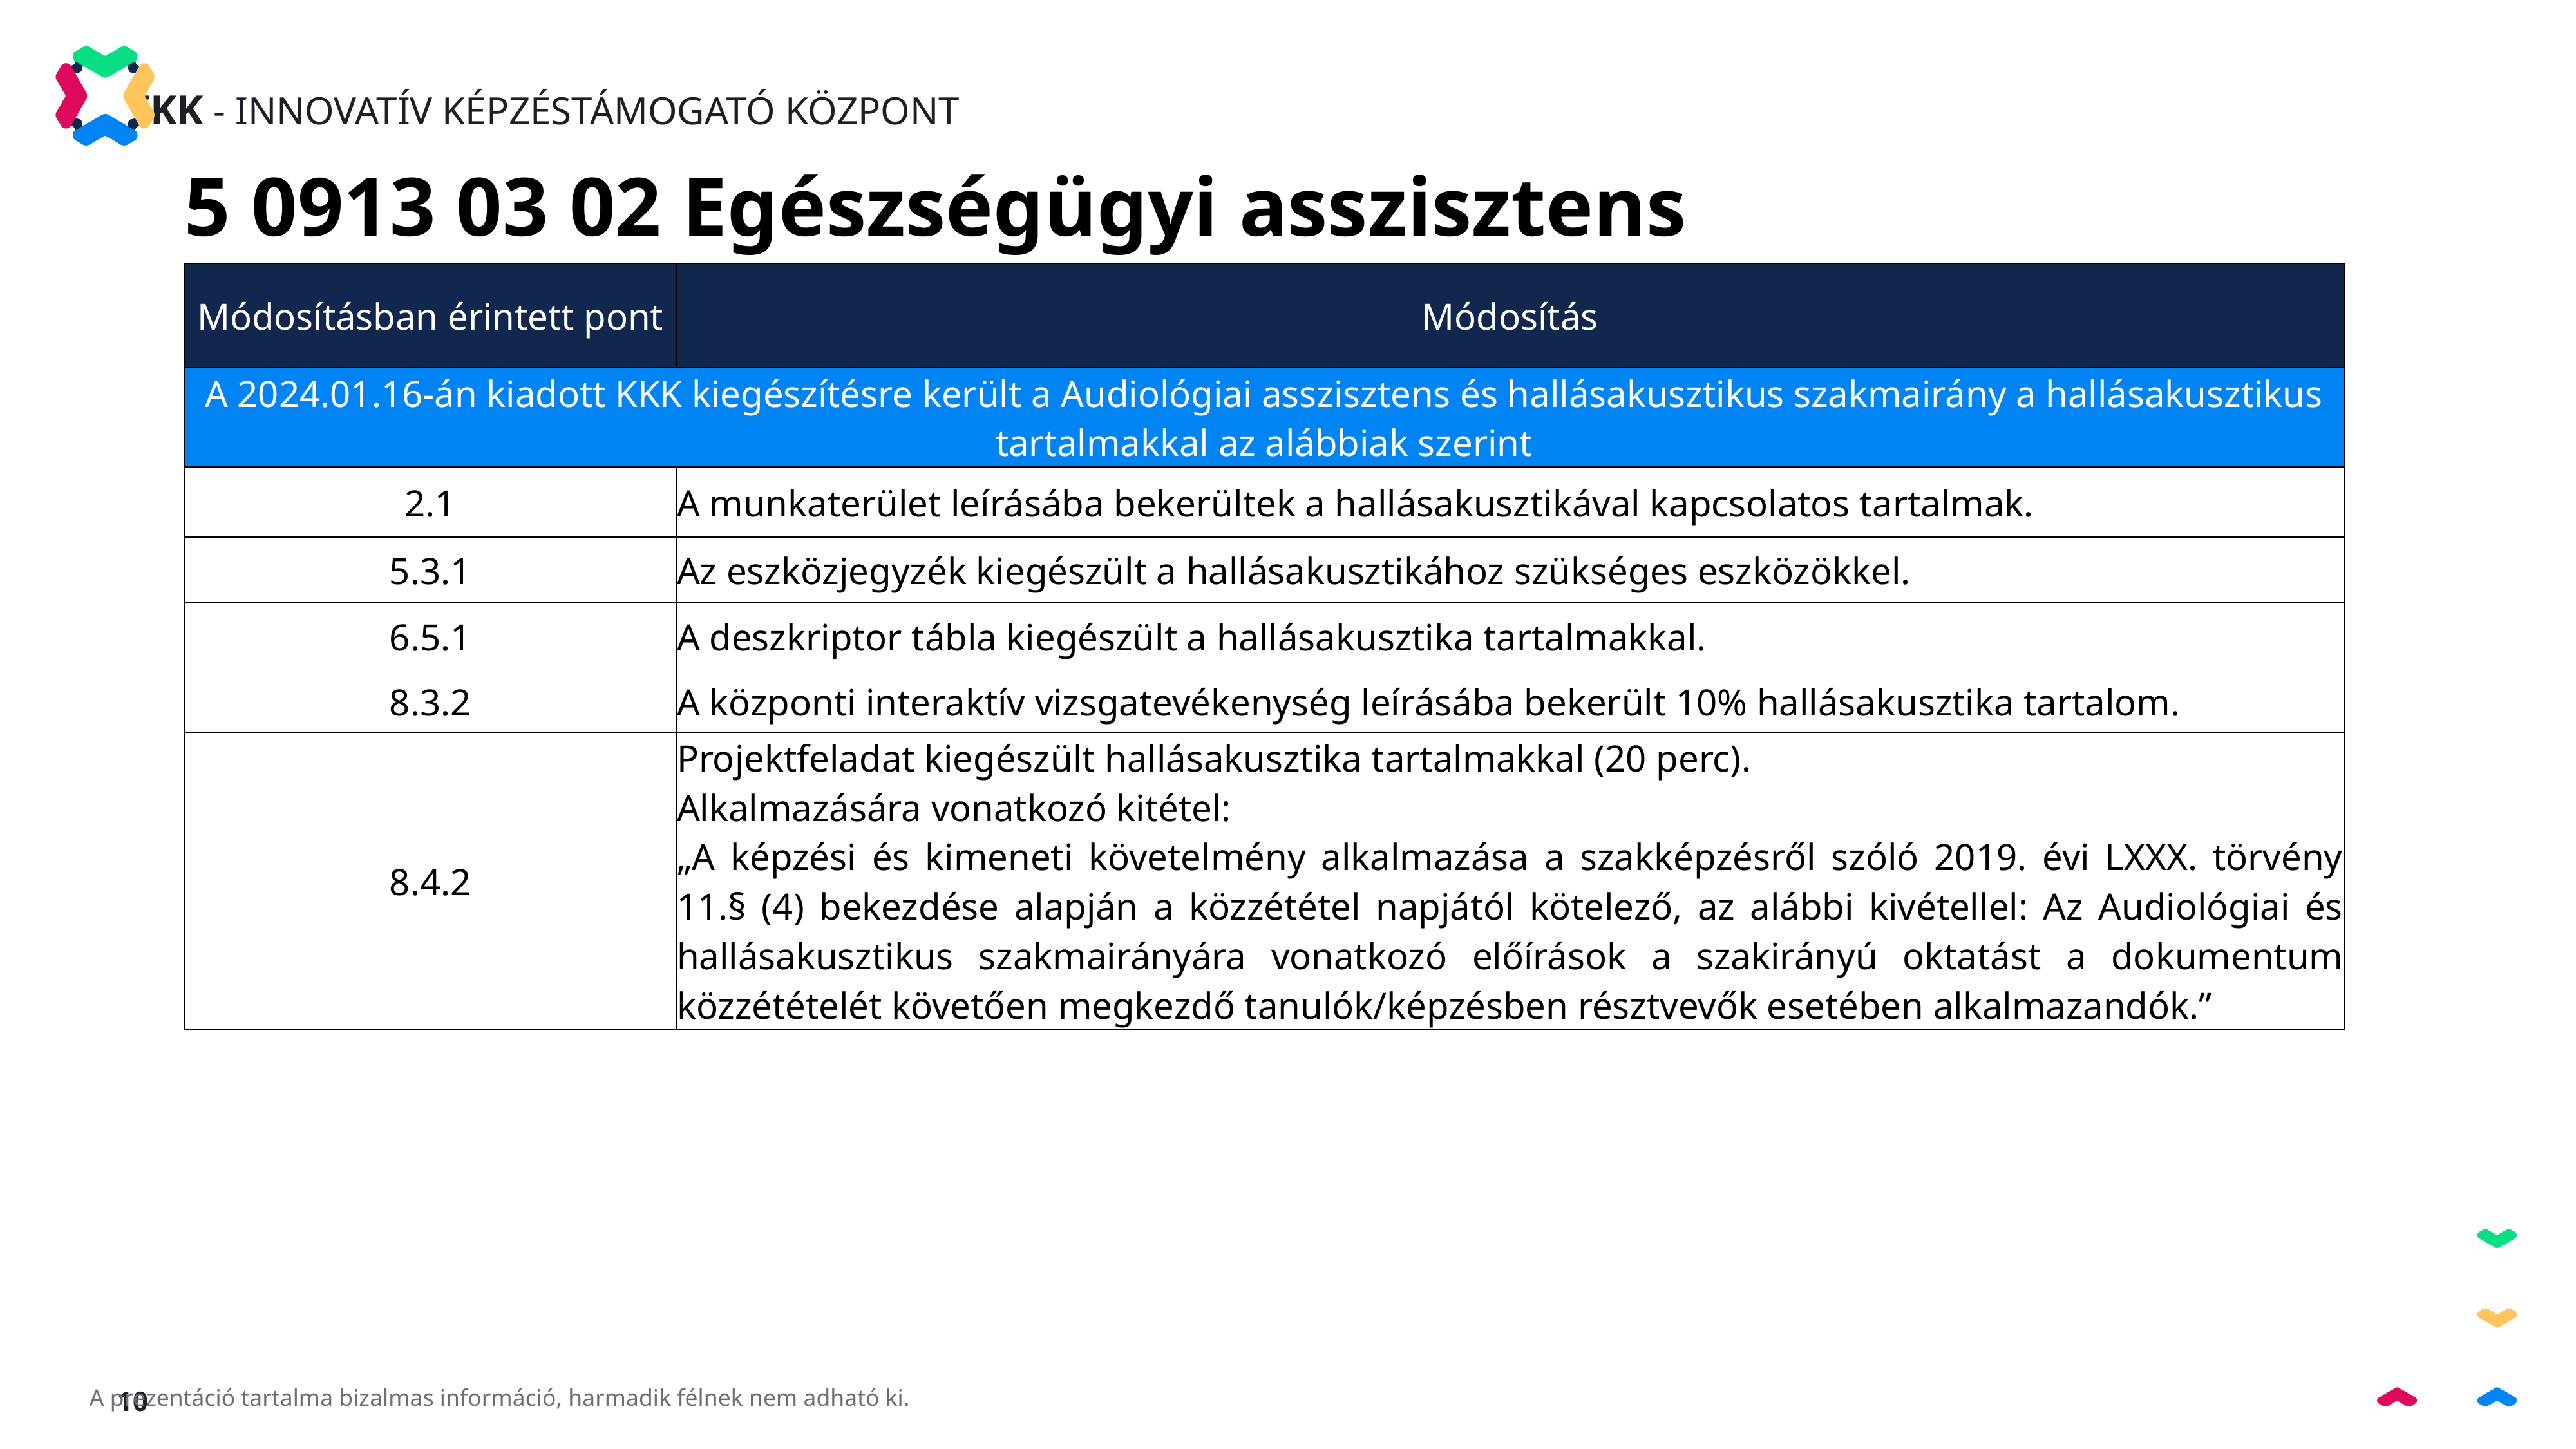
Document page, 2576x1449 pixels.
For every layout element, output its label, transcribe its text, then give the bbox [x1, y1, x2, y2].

table_cell Az eszközjegyzék kiegészült a hallásakusztikához szükséges eszközökkel. [677, 538, 2344, 602]
table_cell A központi interaktív vizsgatevékenység leírásába bekerült 10% hallásakusztika tartalom. [677, 670, 2344, 732]
table_cell Projektfeladat kiegészült hallásakusztika tartalmakkal (20 perc). Alkalmazására vonatkozó kitétel: „A képzési és kimeneti követelmény alkalmazása a szakképzésről szóló 2019. évi LXXX. törvény 11.§ (4) bekezdése alapján a közzététel napjától kötelező, az alábbi kivétellel: Az Audiológiai és hallásakusztikus szakmairányára vonatkozó előírások a szakirányú oktatást a dokumentum közzétételét követően megkezdő tanulók/képzésben résztvevők esetében alkalmazandók.” [677, 733, 2344, 1029]
table_header Módosítás [677, 264, 2344, 367]
list 5 0913 03 02 Egészségügyi asszisztens [184, 155, 2344, 238]
table_cell 8.4.2 [185, 733, 676, 1029]
picture [55, 46, 155, 146]
picture [2377, 1229, 2517, 1406]
table_cell 6.5.1 [185, 603, 676, 670]
table_cell 5.3.1 [185, 538, 676, 602]
table_cell A munkaterület leírásába bekerültek a hallásakusztikával kapcsolatos tartalmak. [677, 468, 2344, 536]
table_cell 2.1 [185, 468, 676, 536]
table_cell A deszkriptor tábla kiegészült a hallásakusztika tartalmakkal. [677, 603, 2344, 670]
table_header Módosításban érintett pont [185, 264, 676, 367]
table_cell 8.3.2 [185, 670, 676, 732]
table_cell A 2024.01.16-án kiadott KKK kiegészítésre került a Audiológiai asszisztens és hallásakusztikus szakmairány a hallásakusztikus tartalmakkal az alábbiak szerint [185, 368, 2344, 466]
